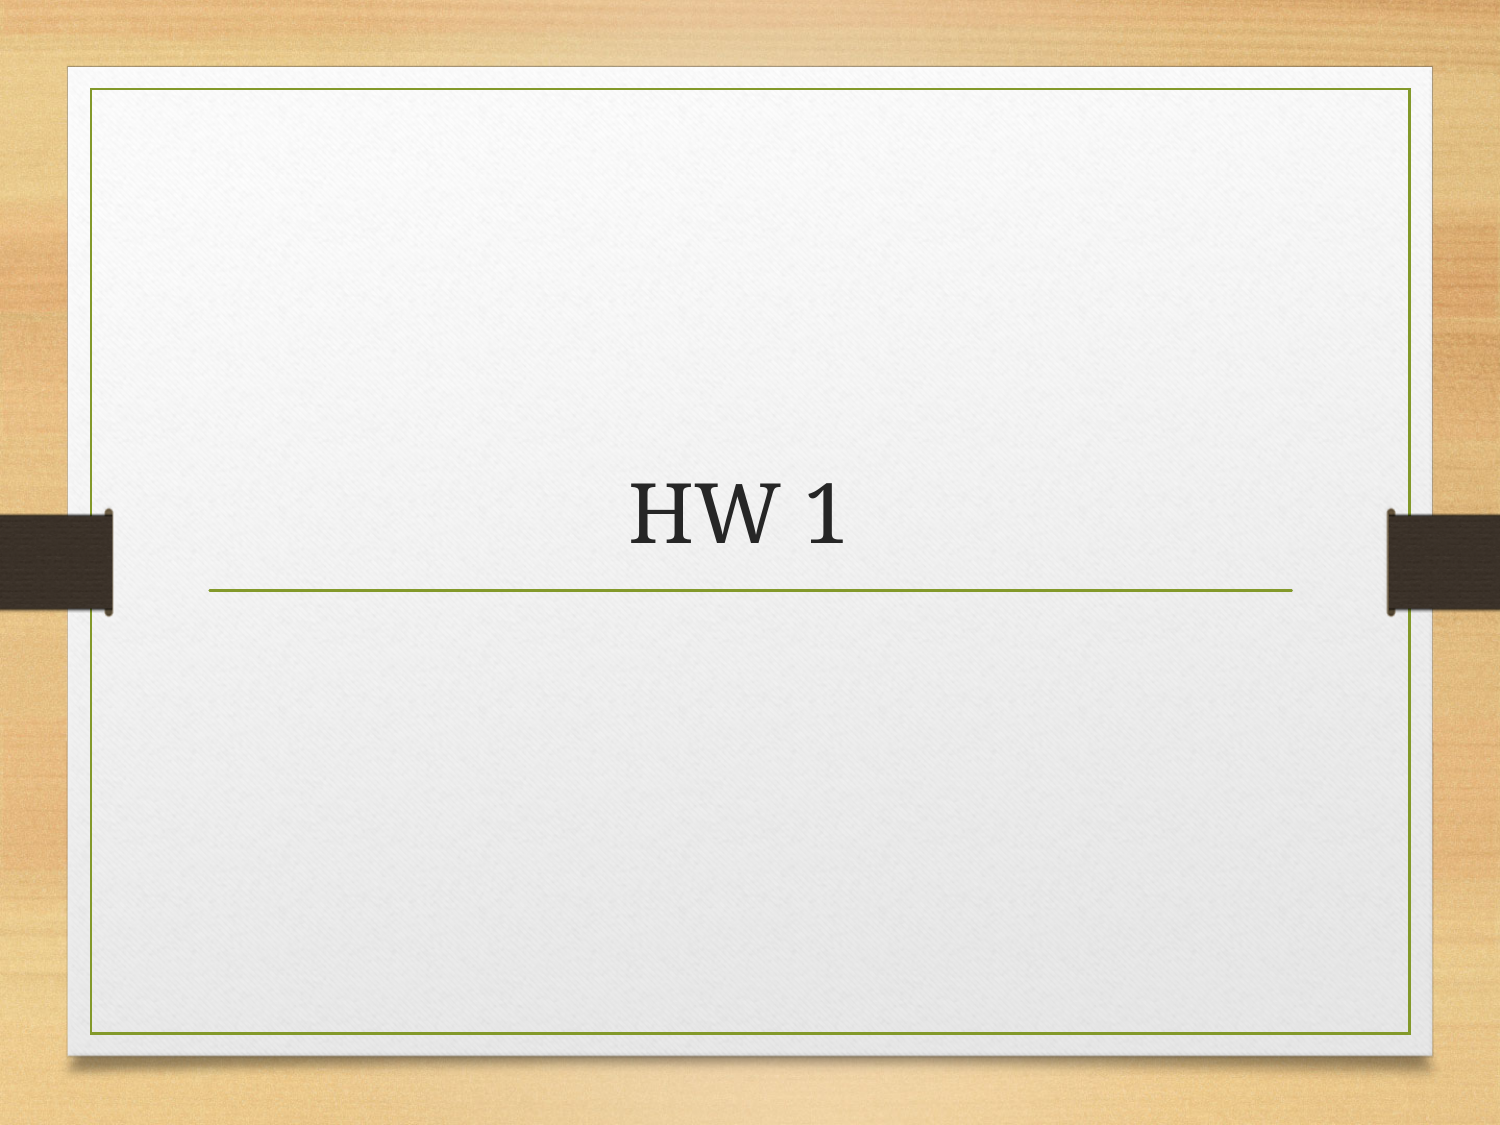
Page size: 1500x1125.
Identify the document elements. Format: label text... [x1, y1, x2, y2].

picture [0, 0, 1500, 1125]
title HW 1 [209, 269, 1292, 569]
